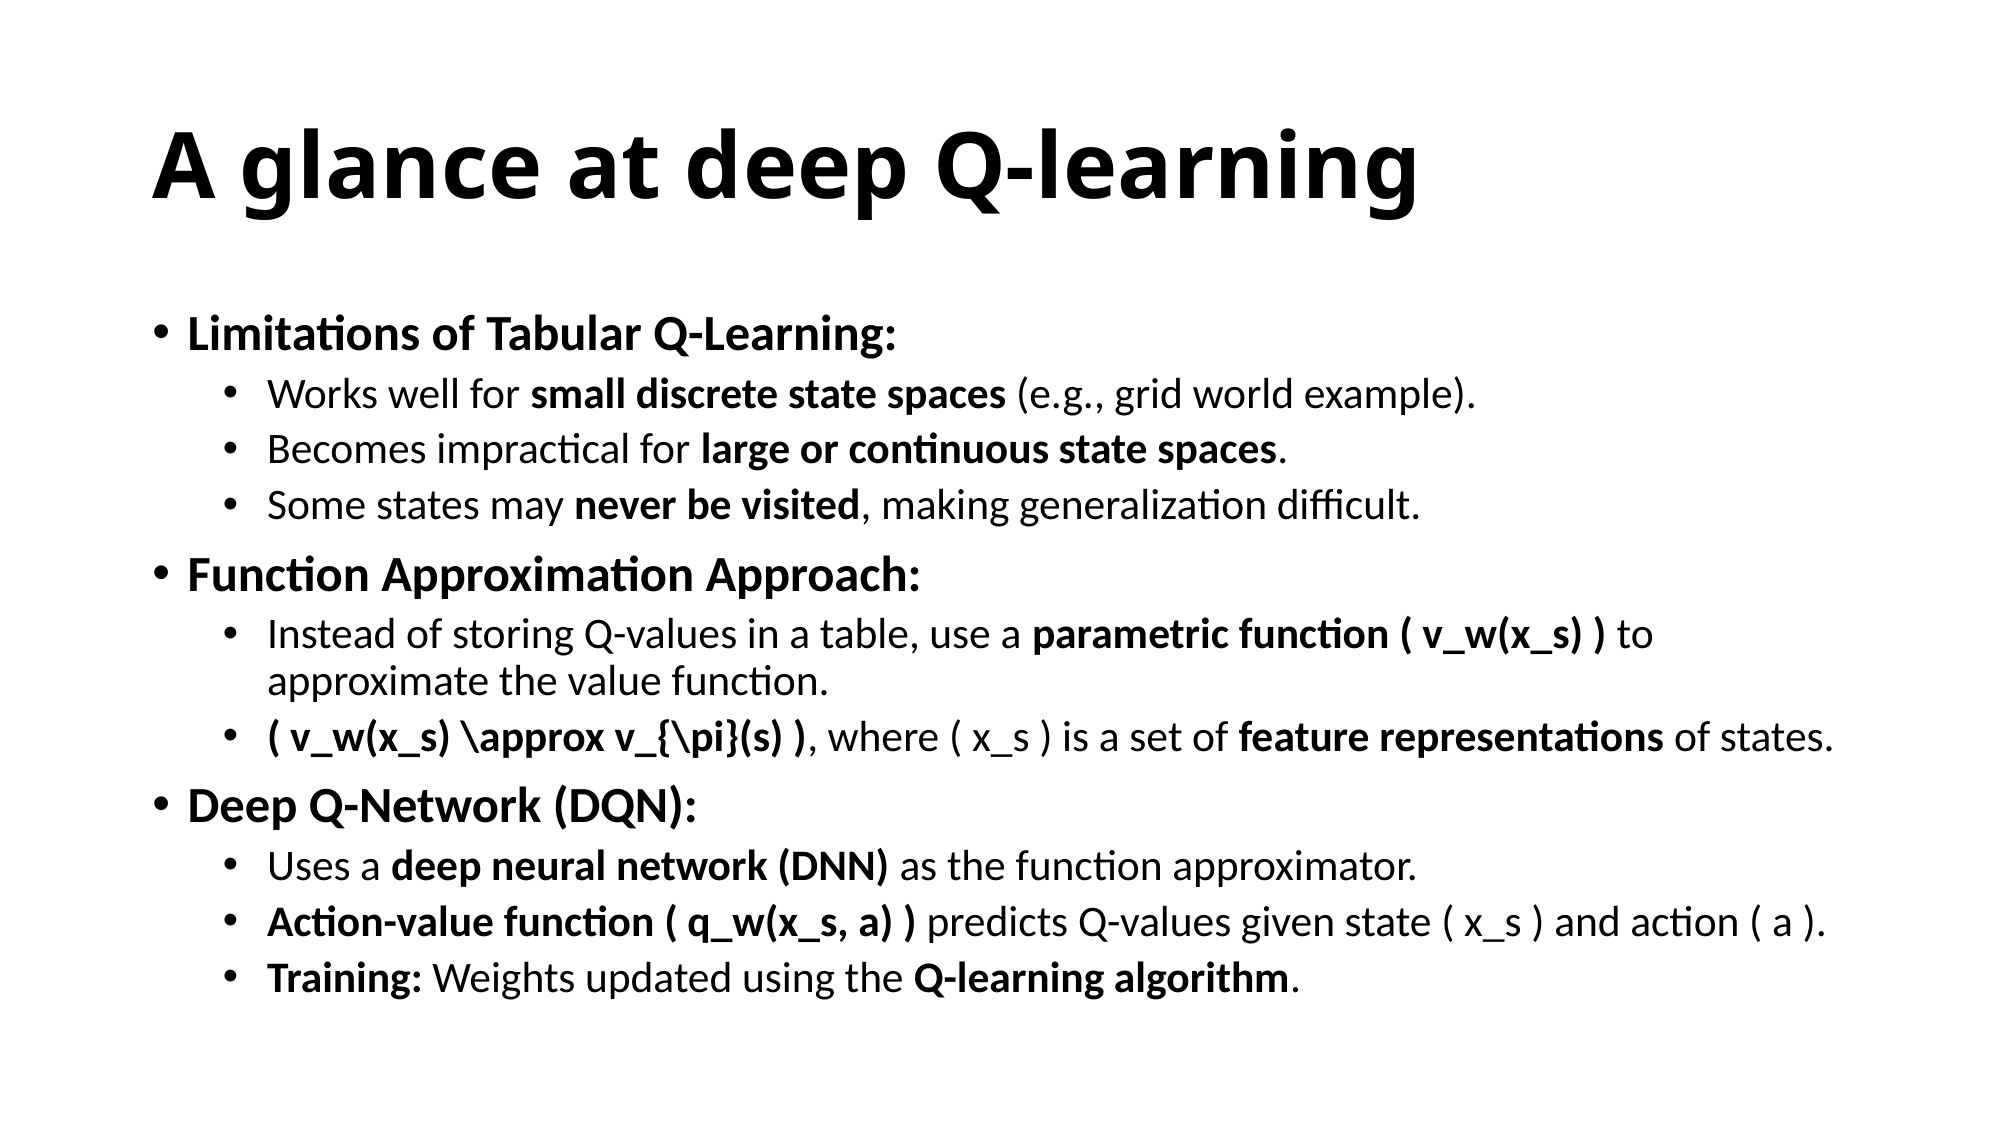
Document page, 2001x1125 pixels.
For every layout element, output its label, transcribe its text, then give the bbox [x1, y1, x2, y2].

title A glance at deep Q-learning [137, 59, 1863, 278]
list Limitations of Tabular Q-Learning: Works well for small discrete state spaces (e.g., grid world example). Becomes impractical for large or continuous state spaces. Some states may never be visited, making generalization difficult. Function Approximation Approach: Instead of storing Q-values in a table, use a parametric function ( v_w(x_s) ) to approximate the value function. ( v_w(x_s) \approx v_{\pi}(s) ), where ( x_s ) is a set of feature representations of states. Deep Q-Network (DQN): Uses a deep neural network (DNN) as the function approximator. Action-value function ( q_w(x_s, a) ) predicts Q-values given state ( x_s ) and action ( a ). Training: Weights updated using the Q-learning algorithm. [137, 299, 1863, 1014]
